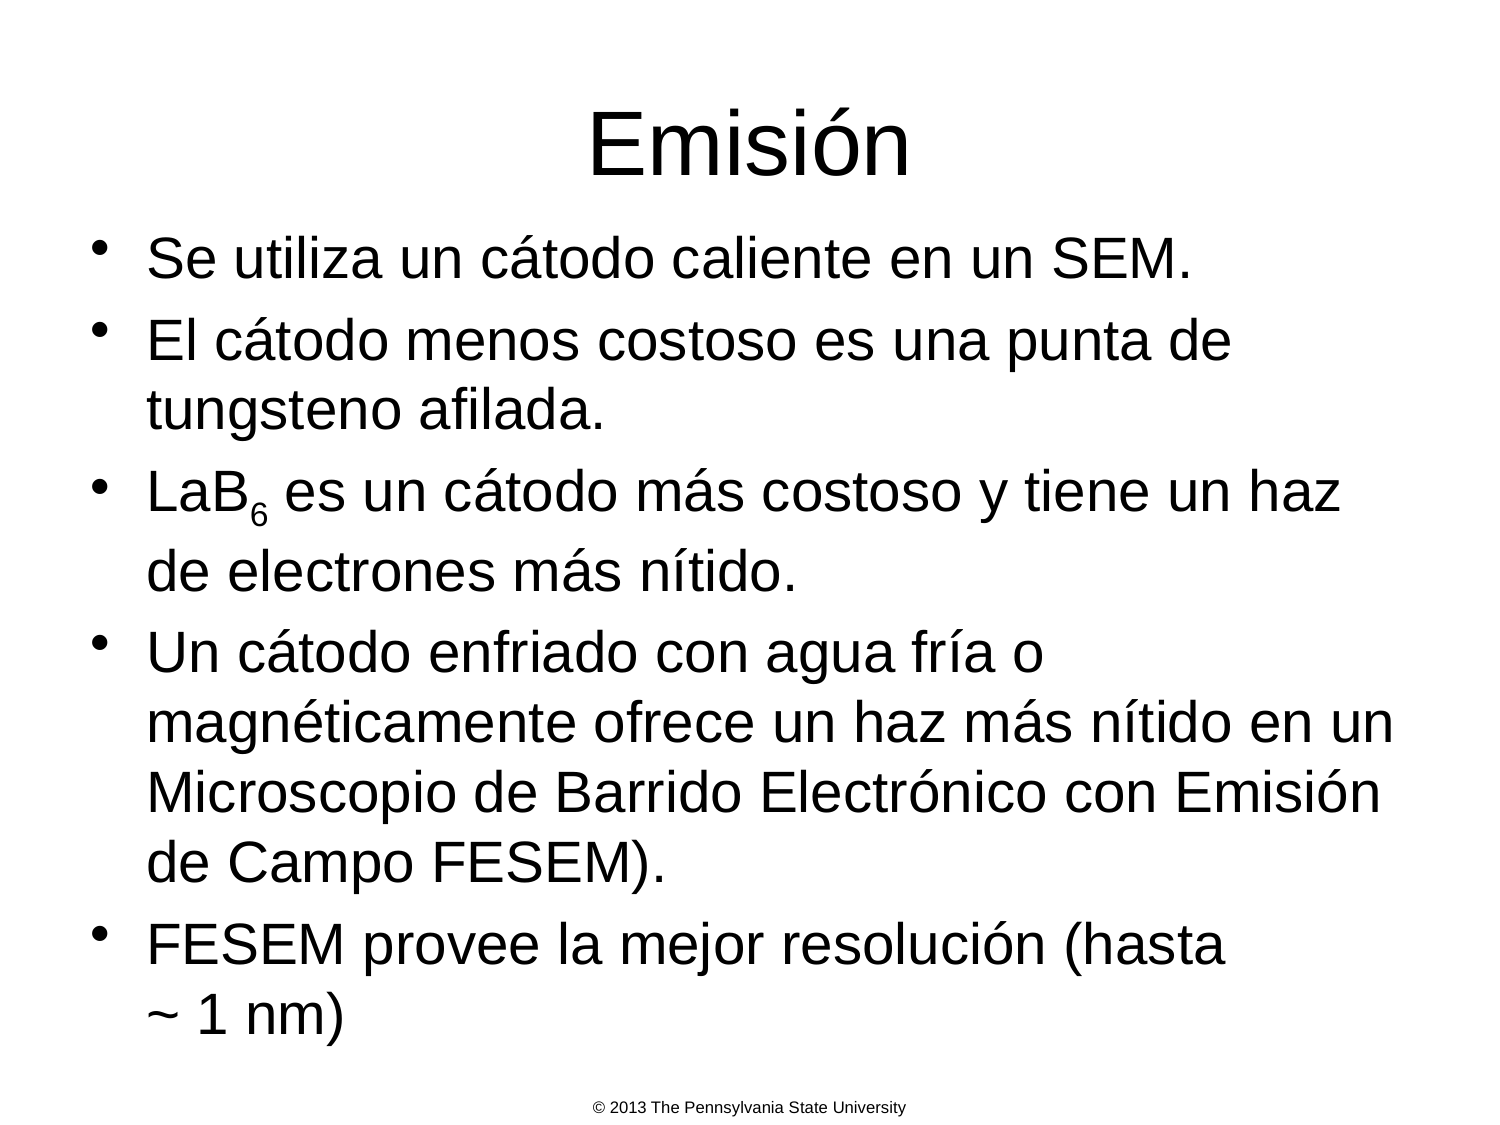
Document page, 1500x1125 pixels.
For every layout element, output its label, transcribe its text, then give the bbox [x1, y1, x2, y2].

list Se utiliza un cátodo caliente en un SEM. El cátodo menos costoso es una punta de tungsteno afilada. LaB6 es un cátodo más costoso y tiene un haz de electrones más nítido. Un cátodo enfriado con agua fría o magnéticamente ofrece un haz más nítido en un Microscopio de Barrido Electrónico con Emisión de Campo FESEM). FESEM provee la mejor resolución (hasta ~ 1 nm) [74, 212, 1426, 901]
title Emisión [74, 44, 1426, 212]
